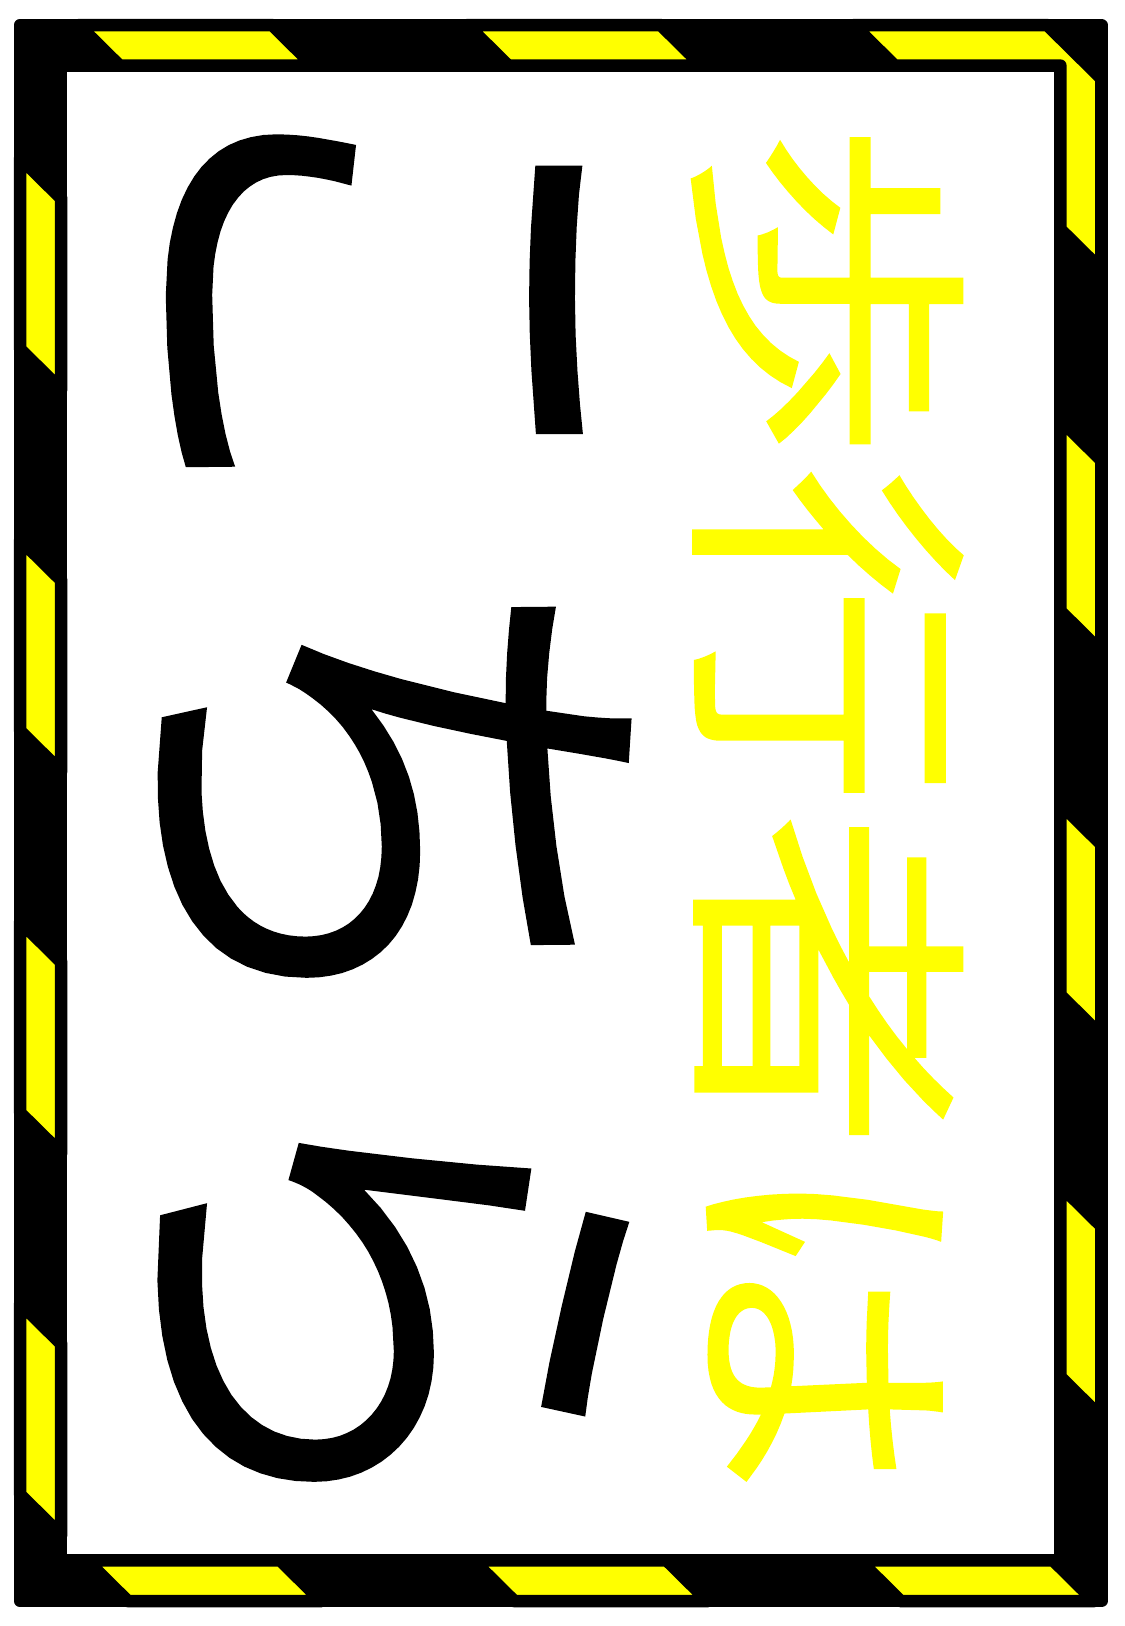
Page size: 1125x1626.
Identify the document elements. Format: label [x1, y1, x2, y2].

text_box [0, 272, 1125, 1354]
